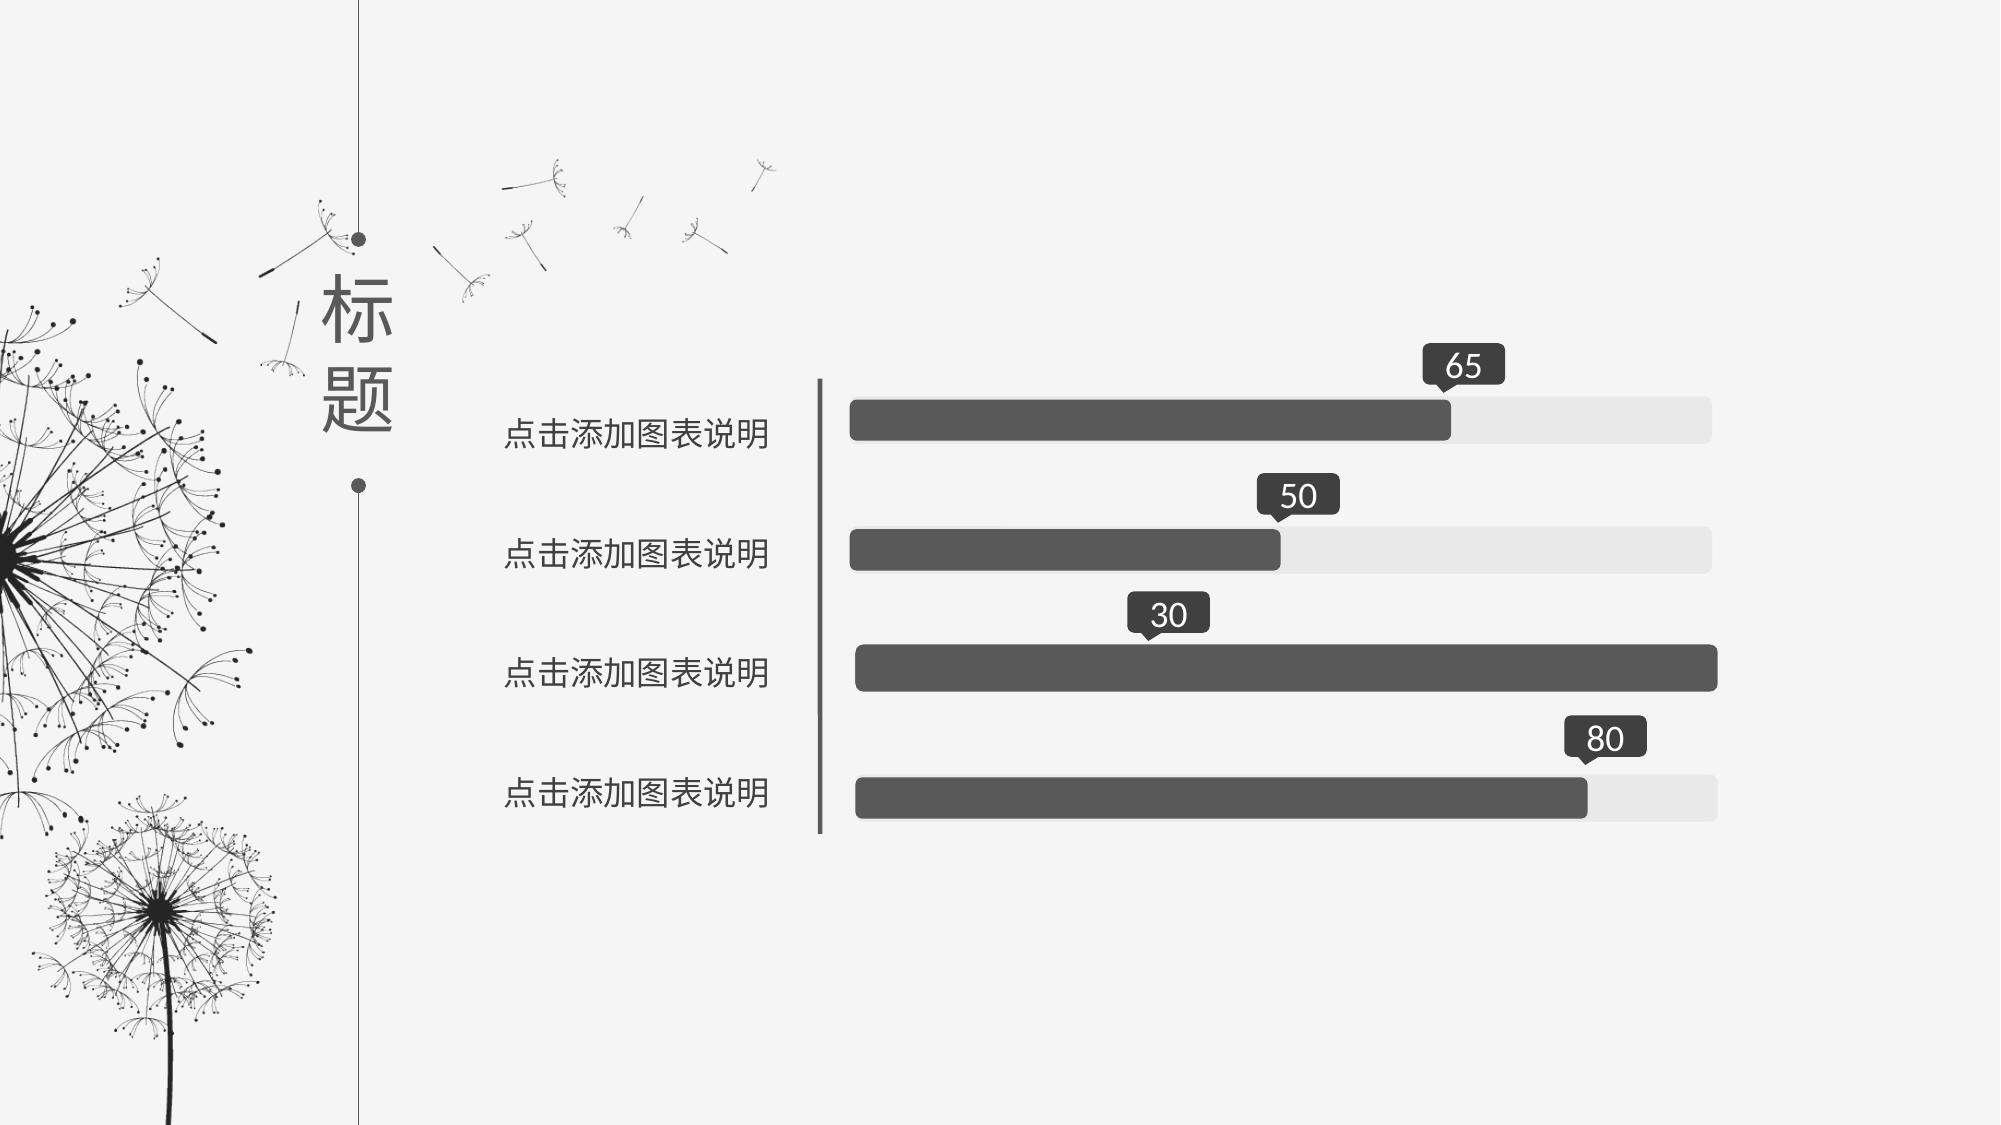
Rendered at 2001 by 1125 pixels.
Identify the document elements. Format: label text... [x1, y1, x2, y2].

text_box [849, 529, 1281, 571]
text_box [849, 396, 1713, 444]
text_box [0, 0, 815, 1125]
text_box [855, 777, 1588, 819]
text_box [849, 399, 1452, 441]
text_box [855, 774, 1718, 822]
text_box 30 [1127, 591, 1210, 641]
text_box [850, 526, 1713, 574]
text_box 65 [1422, 343, 1506, 393]
text_box [855, 647, 1151, 689]
text_box 50 [1256, 473, 1340, 523]
text_box [855, 644, 1718, 692]
text_box 80 [1564, 715, 1647, 766]
